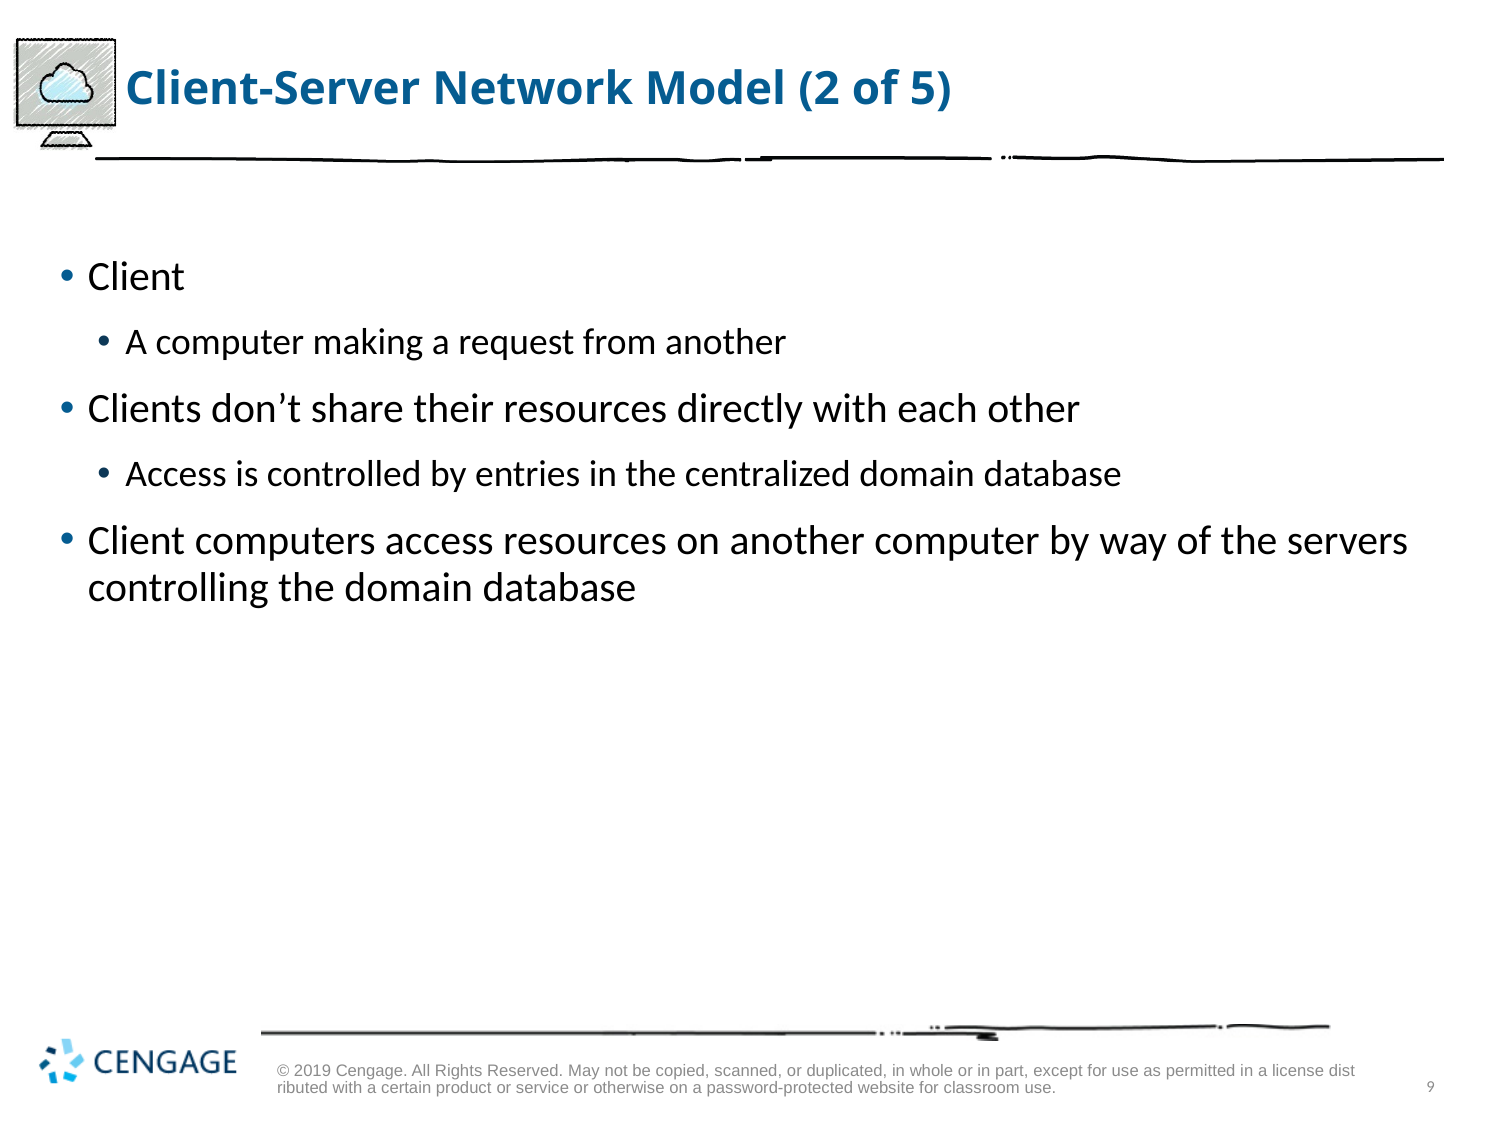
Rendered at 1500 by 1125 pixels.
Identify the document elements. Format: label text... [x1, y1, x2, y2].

picture [13, 36, 117, 151]
footer © 2019 Cengage. All Rights Reserved. May not be copied, scanned, or duplicated, in whole or in part, except for use as permitted in a license distributed with a certain product or service or otherwise on a password-protected website for classroom use. [262, 1050, 1375, 1091]
picture [19, 1025, 249, 1096]
picture [261, 1024, 1331, 1041]
picture [95, 155, 1444, 163]
list Client A computer making a request from another Clients don’t share their resources directly with each other Access is controlled by entries in the centralized domain database Client computers access resources on another computer by way of the servers controlling the domain database [59, 252, 1441, 615]
title Client-Server Network Model (2 of 5) [125, 66, 1442, 116]
